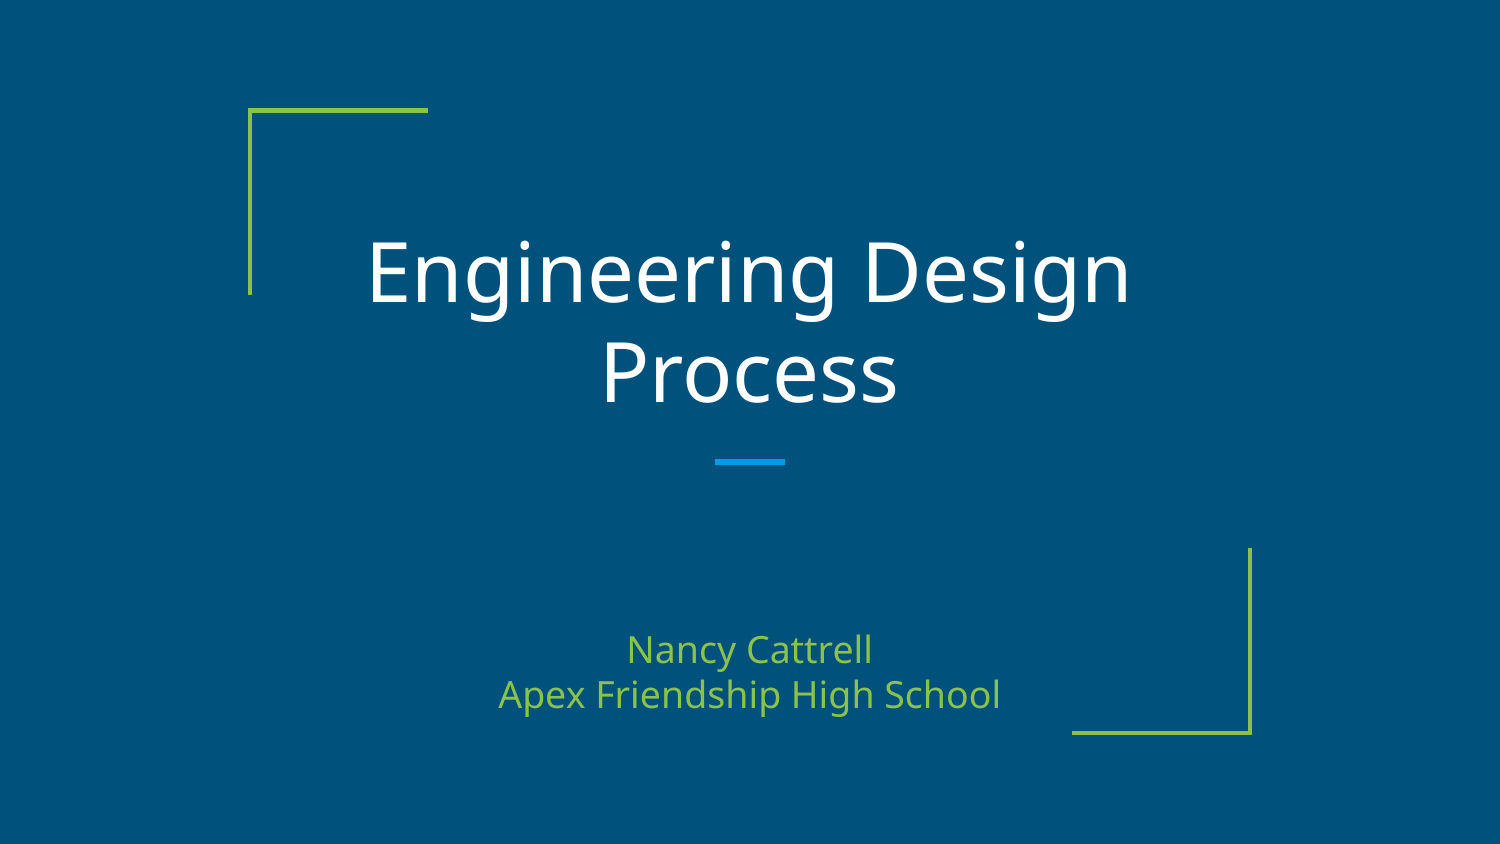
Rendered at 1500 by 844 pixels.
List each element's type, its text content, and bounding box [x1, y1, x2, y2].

title Engineering Design Process [275, 195, 1225, 435]
subtitle Nancy Cattrell Apex Friendship High School [51, 610, 1449, 741]
